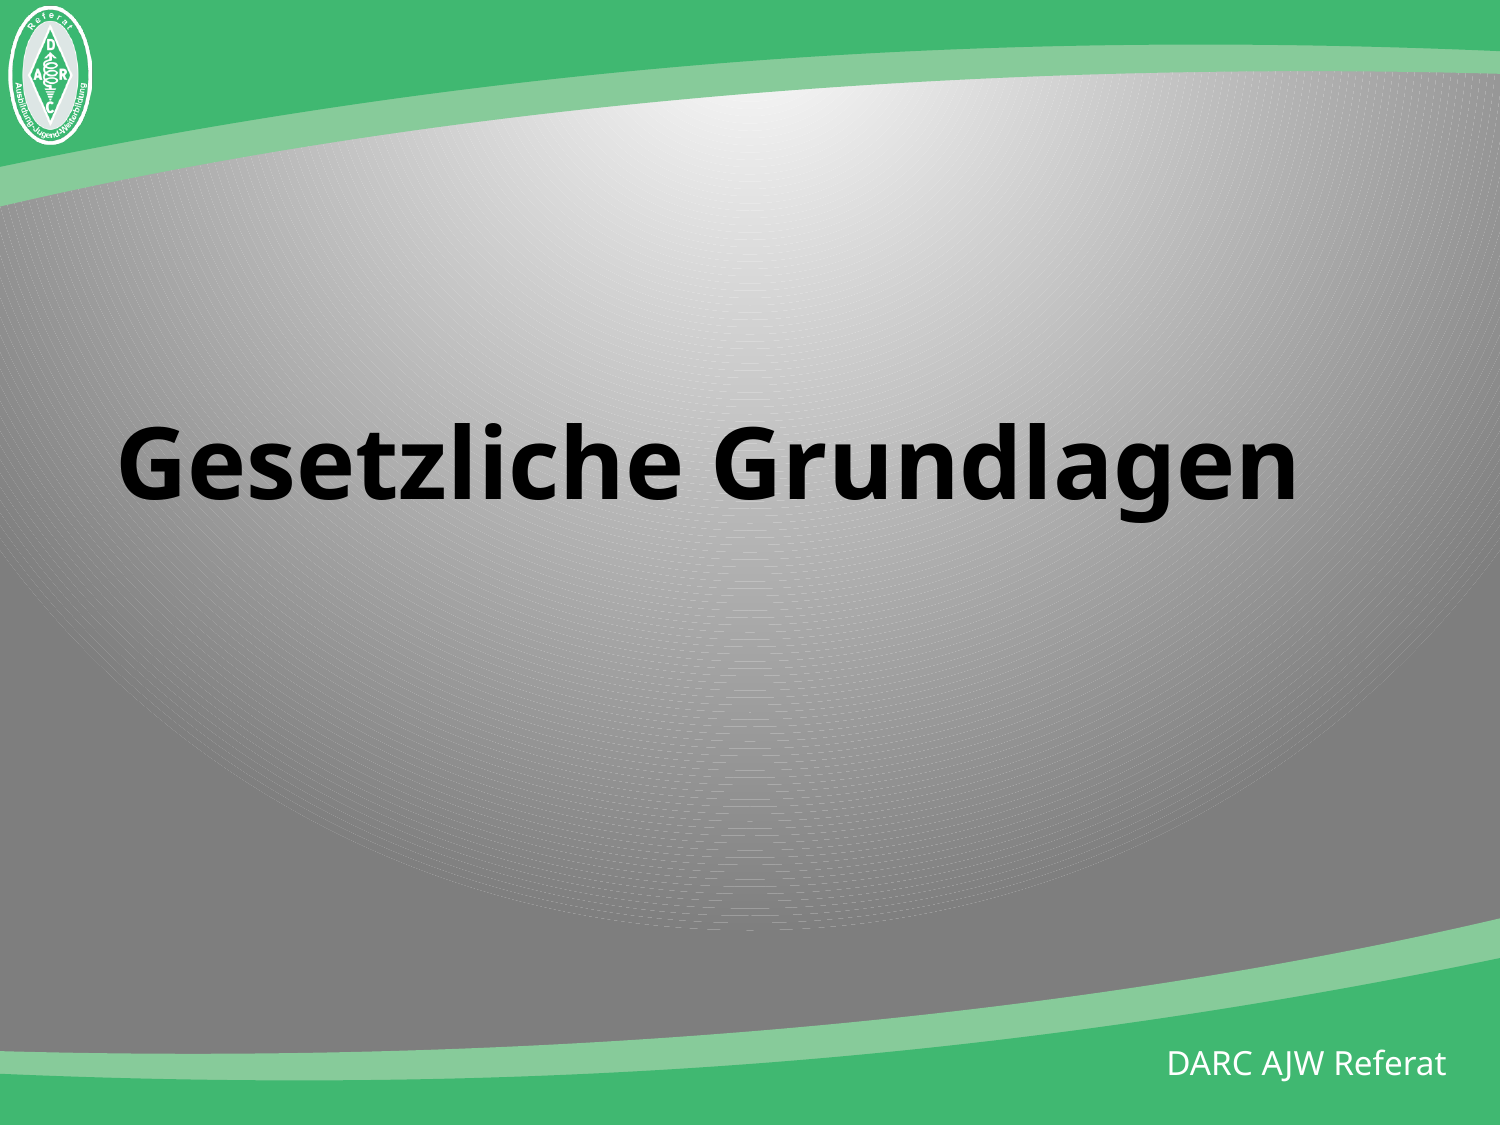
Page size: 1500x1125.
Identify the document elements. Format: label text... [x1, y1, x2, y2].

picture [0, 0, 101, 151]
title Gesetzliche Grundlagen [100, 255, 1365, 528]
